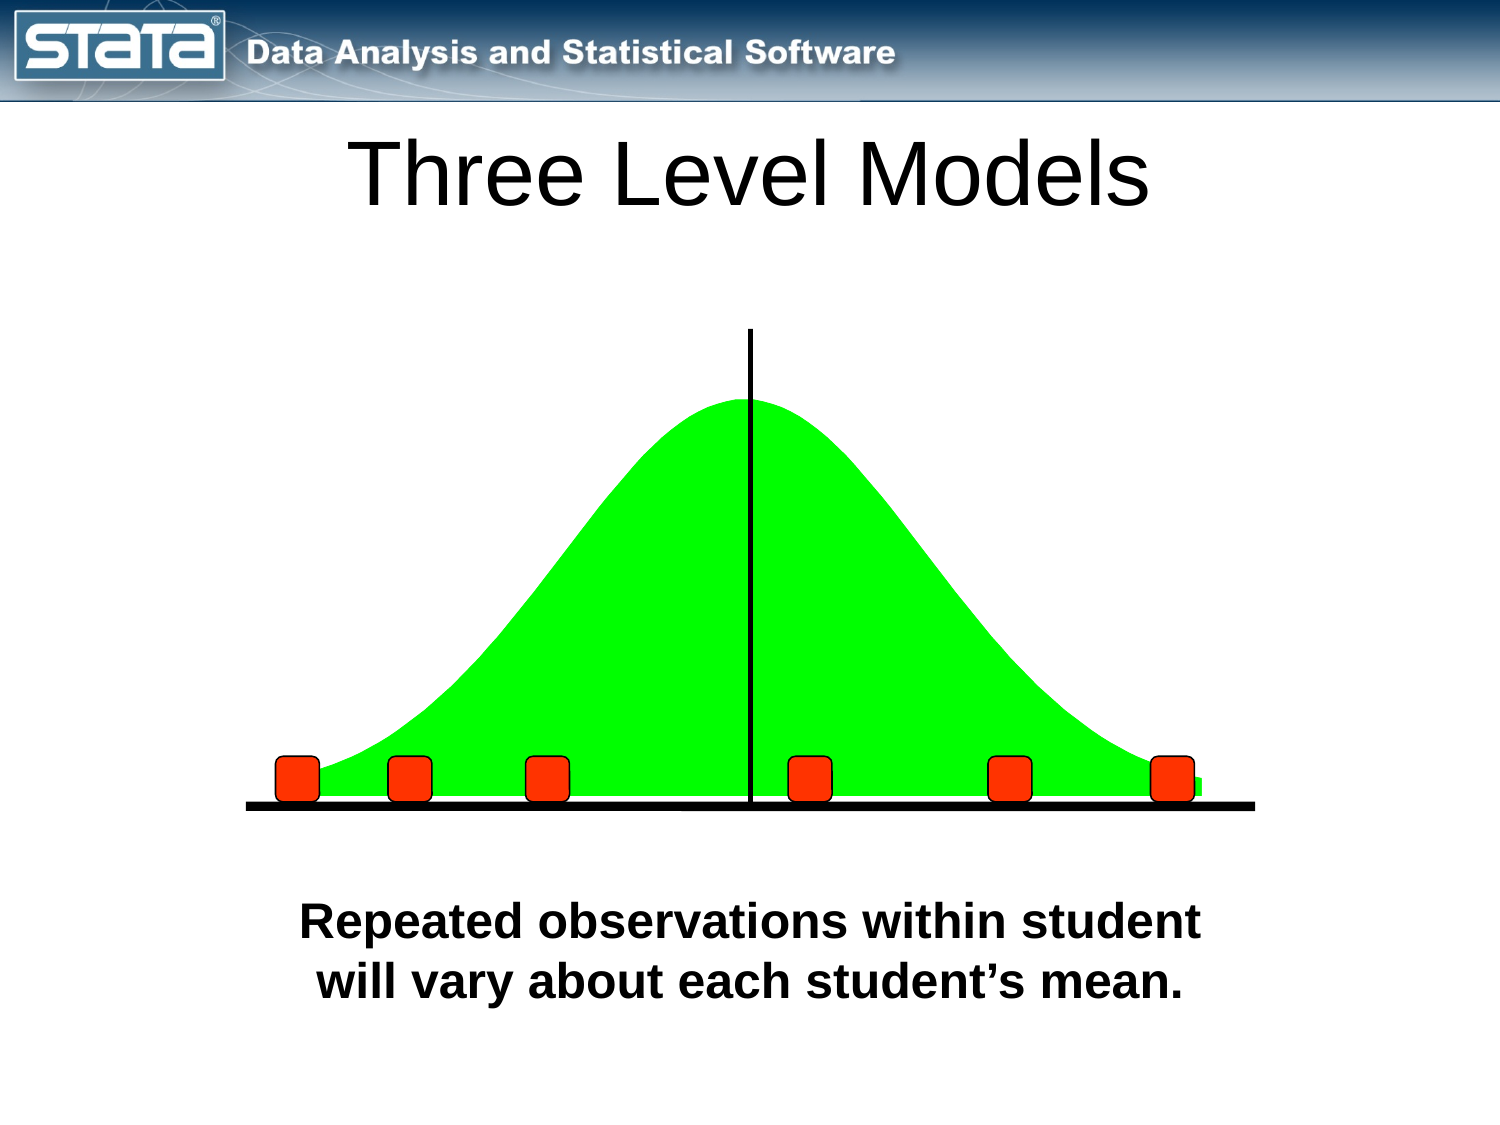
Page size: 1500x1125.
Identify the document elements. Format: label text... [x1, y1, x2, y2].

text_box Repeated observations within student will vary about each student’s mean. [250, 881, 1251, 1016]
title Three Level Models [0, 109, 1500, 238]
picture [0, 0, 1500, 102]
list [274, 337, 1215, 808]
